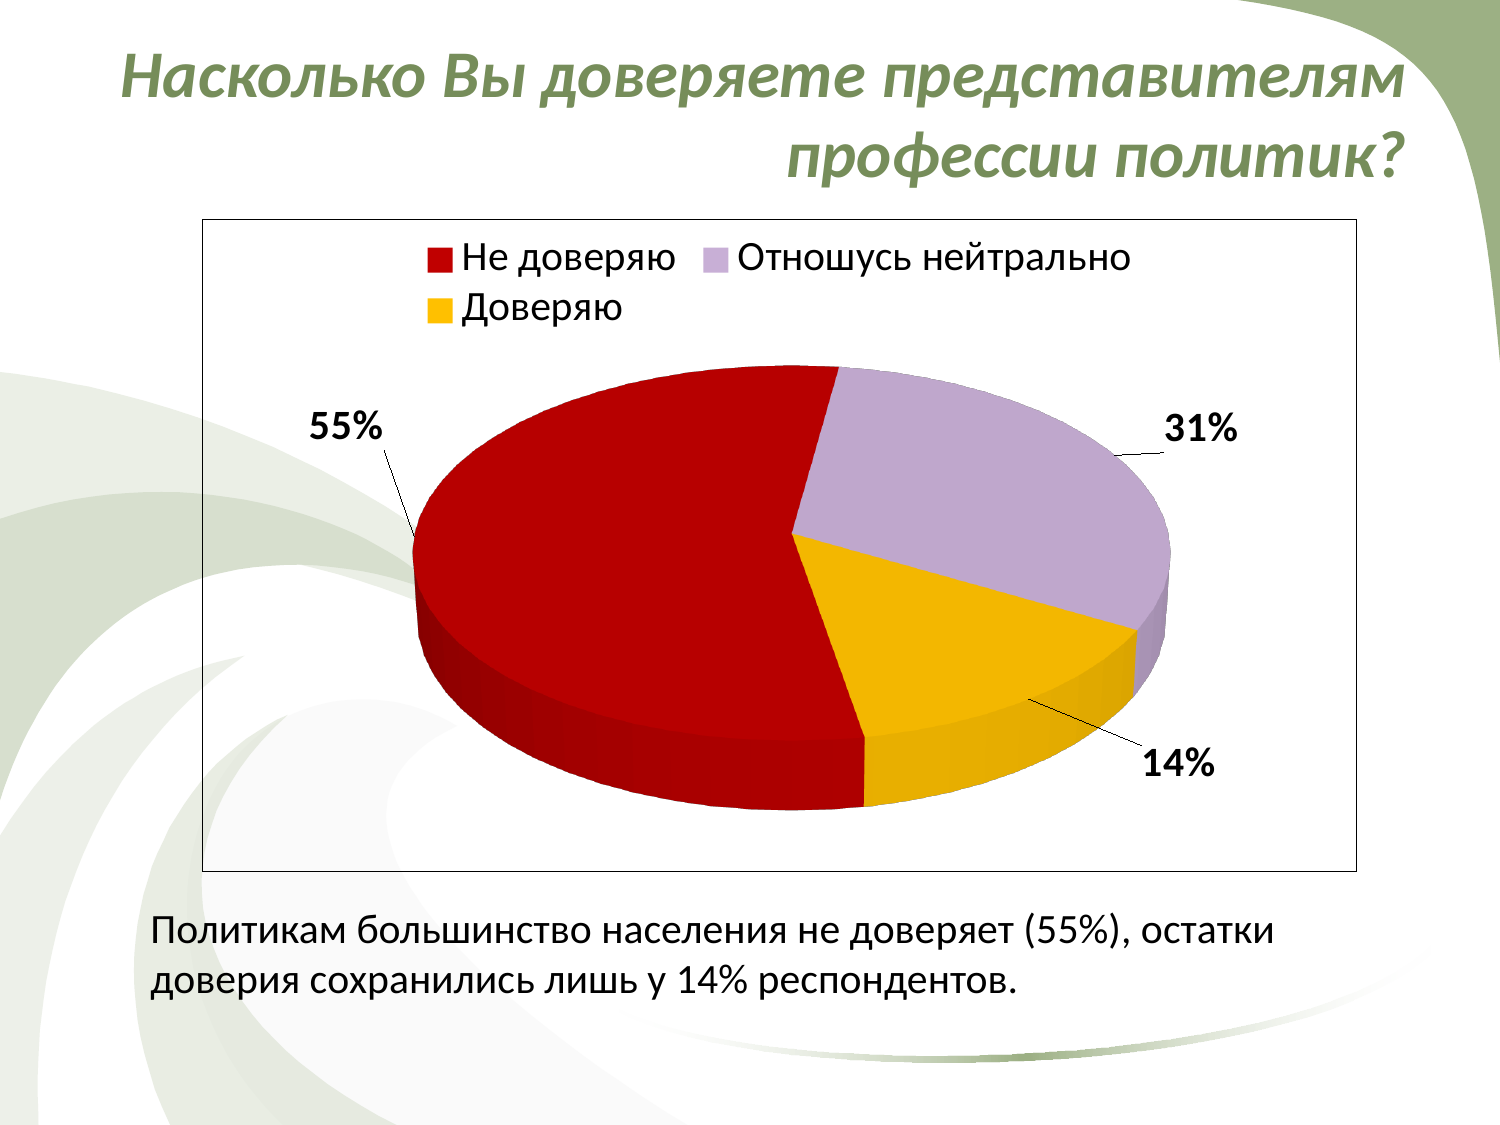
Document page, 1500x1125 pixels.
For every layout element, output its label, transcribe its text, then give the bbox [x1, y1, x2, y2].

title Насколько Вы доверяете представителям профессии политик? [63, 22, 1423, 200]
chart [201, 219, 1358, 872]
text_box Политикам большинство населения не доверяет (55%), остатки доверия сохранились лишь у 14% респондентов. [135, 894, 1424, 1009]
